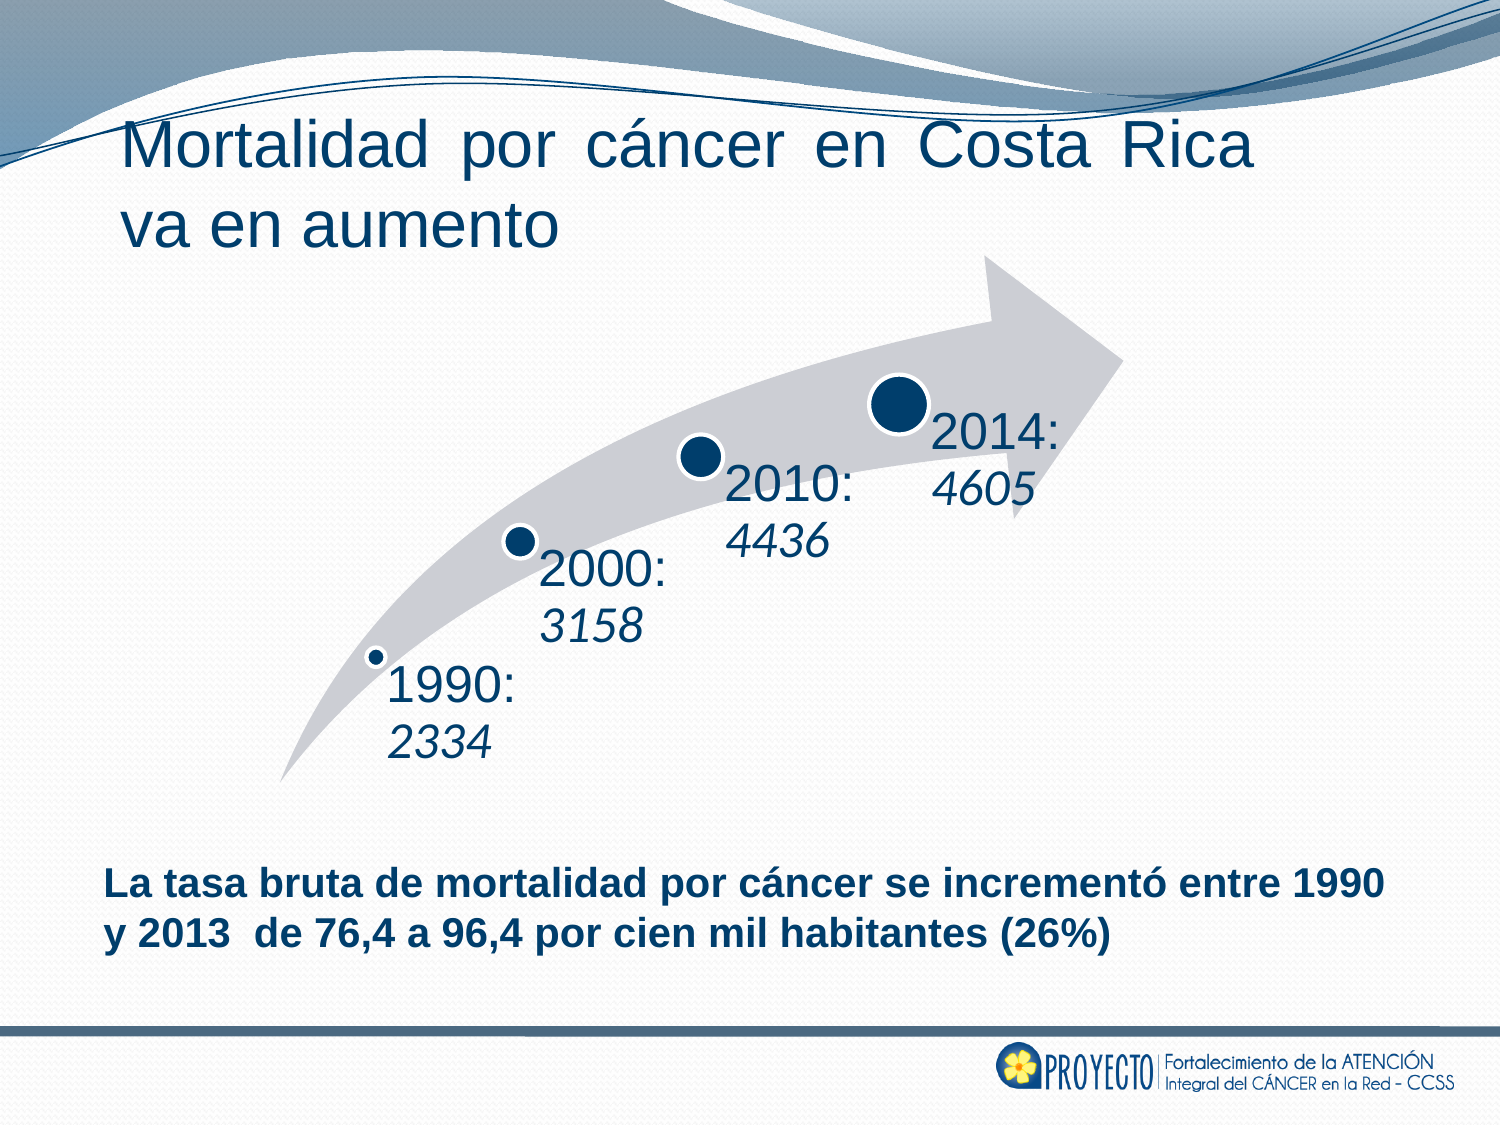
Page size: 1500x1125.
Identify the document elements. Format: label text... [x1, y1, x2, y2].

text_box 2% [1157, 256, 1163, 269]
text_box La tasa bruta de mortalidad por cáncer se incrementó entre 1990 y 2013 de 76,4 a 96,4 por cien mil habitantes (26%) [88, 798, 1420, 959]
picture [996, 1042, 1454, 1092]
text_box Mortalidad por cáncer en Costa Rica va en aumento [105, 93, 1270, 269]
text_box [253, 255, 1157, 783]
text_box 2% [246, 256, 253, 269]
